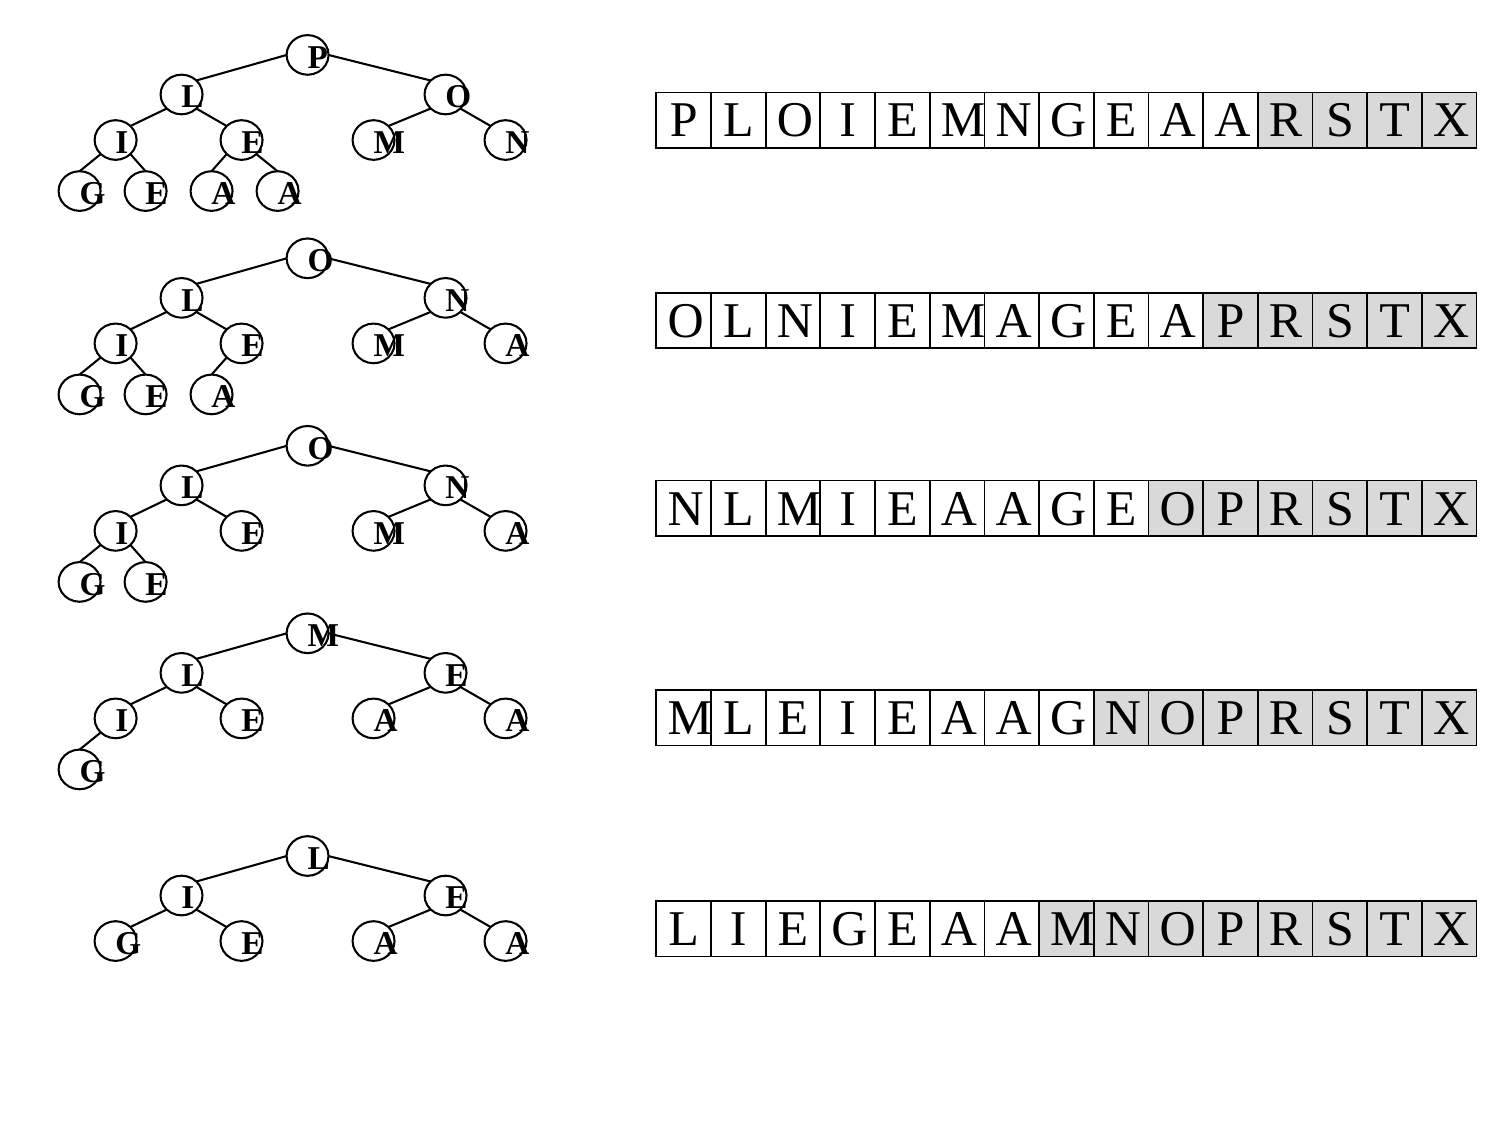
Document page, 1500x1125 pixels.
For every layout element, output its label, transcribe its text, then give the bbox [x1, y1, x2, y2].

table_header S [1313, 691, 1366, 745]
table_header X [1423, 691, 1476, 745]
table_header R [1259, 691, 1312, 745]
table_header P [657, 93, 710, 147]
table_header S [1313, 93, 1366, 147]
table_header A [931, 481, 984, 535]
table_header G [1040, 691, 1093, 745]
table_header M [931, 294, 984, 347]
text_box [58, 613, 527, 790]
table_header O [1149, 902, 1202, 956]
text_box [58, 34, 527, 212]
table_header N [1095, 691, 1148, 745]
table_header N [767, 294, 819, 347]
table_header E [876, 93, 929, 147]
table_header O [767, 93, 819, 147]
table_header A [1149, 93, 1202, 147]
table_header P [1204, 902, 1257, 956]
table_header I [712, 902, 765, 956]
table_header M [931, 93, 984, 147]
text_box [58, 238, 527, 415]
table_header L [657, 902, 710, 956]
table_header R [1259, 902, 1312, 956]
table_header A [985, 691, 1038, 745]
table_header A [931, 902, 984, 956]
table_header G [821, 902, 874, 956]
table_header R [1259, 294, 1312, 347]
table_header P [1204, 691, 1257, 745]
table_header E [876, 691, 929, 745]
table_header A [1204, 93, 1257, 147]
table_header T [1368, 481, 1421, 535]
table_header L [712, 481, 765, 535]
table_header A [1149, 294, 1202, 347]
table_header R [1259, 481, 1312, 535]
table_header P [1204, 294, 1257, 347]
table_header T [1368, 294, 1421, 347]
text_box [58, 425, 527, 603]
table_header G [1040, 294, 1093, 347]
table_header E [767, 902, 819, 956]
table_header X [1423, 93, 1476, 147]
table_header E [1095, 294, 1148, 347]
table_header E [767, 691, 819, 745]
table_header O [657, 294, 710, 347]
table_header L [712, 93, 765, 147]
table_header E [876, 294, 929, 347]
table_header T [1368, 902, 1421, 956]
table_header G [1040, 93, 1093, 147]
table_header L [712, 294, 765, 347]
table_header A [985, 902, 1038, 956]
table_header M [767, 481, 819, 535]
table_header S [1313, 294, 1366, 347]
table_header I [821, 481, 874, 535]
table_header I [821, 691, 874, 745]
table_header A [931, 691, 984, 745]
table_header L [712, 691, 765, 745]
table_header O [1149, 691, 1202, 745]
table_header E [876, 902, 929, 956]
table_header N [657, 481, 710, 535]
table_header N [985, 93, 1038, 147]
table_header M [1040, 902, 1093, 956]
table_header X [1423, 481, 1476, 535]
table_header X [1423, 294, 1476, 347]
table_header T [1368, 93, 1421, 147]
table_header N [1095, 902, 1148, 956]
table_header G [1040, 481, 1093, 535]
table_header I [821, 294, 874, 347]
table_header T [1368, 691, 1421, 745]
table_header E [1095, 93, 1148, 147]
table_header I [821, 93, 874, 147]
table_header S [1313, 902, 1366, 956]
table_header A [985, 294, 1038, 347]
table_header S [1313, 481, 1366, 535]
table_header A [985, 481, 1038, 535]
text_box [94, 835, 527, 962]
table_header P [1204, 481, 1257, 535]
table_header E [876, 481, 929, 535]
table_header M [657, 691, 710, 745]
table_header O [1149, 481, 1202, 535]
table_header R [1259, 93, 1312, 147]
table_header X [1423, 902, 1476, 956]
table_header E [1095, 481, 1148, 535]
